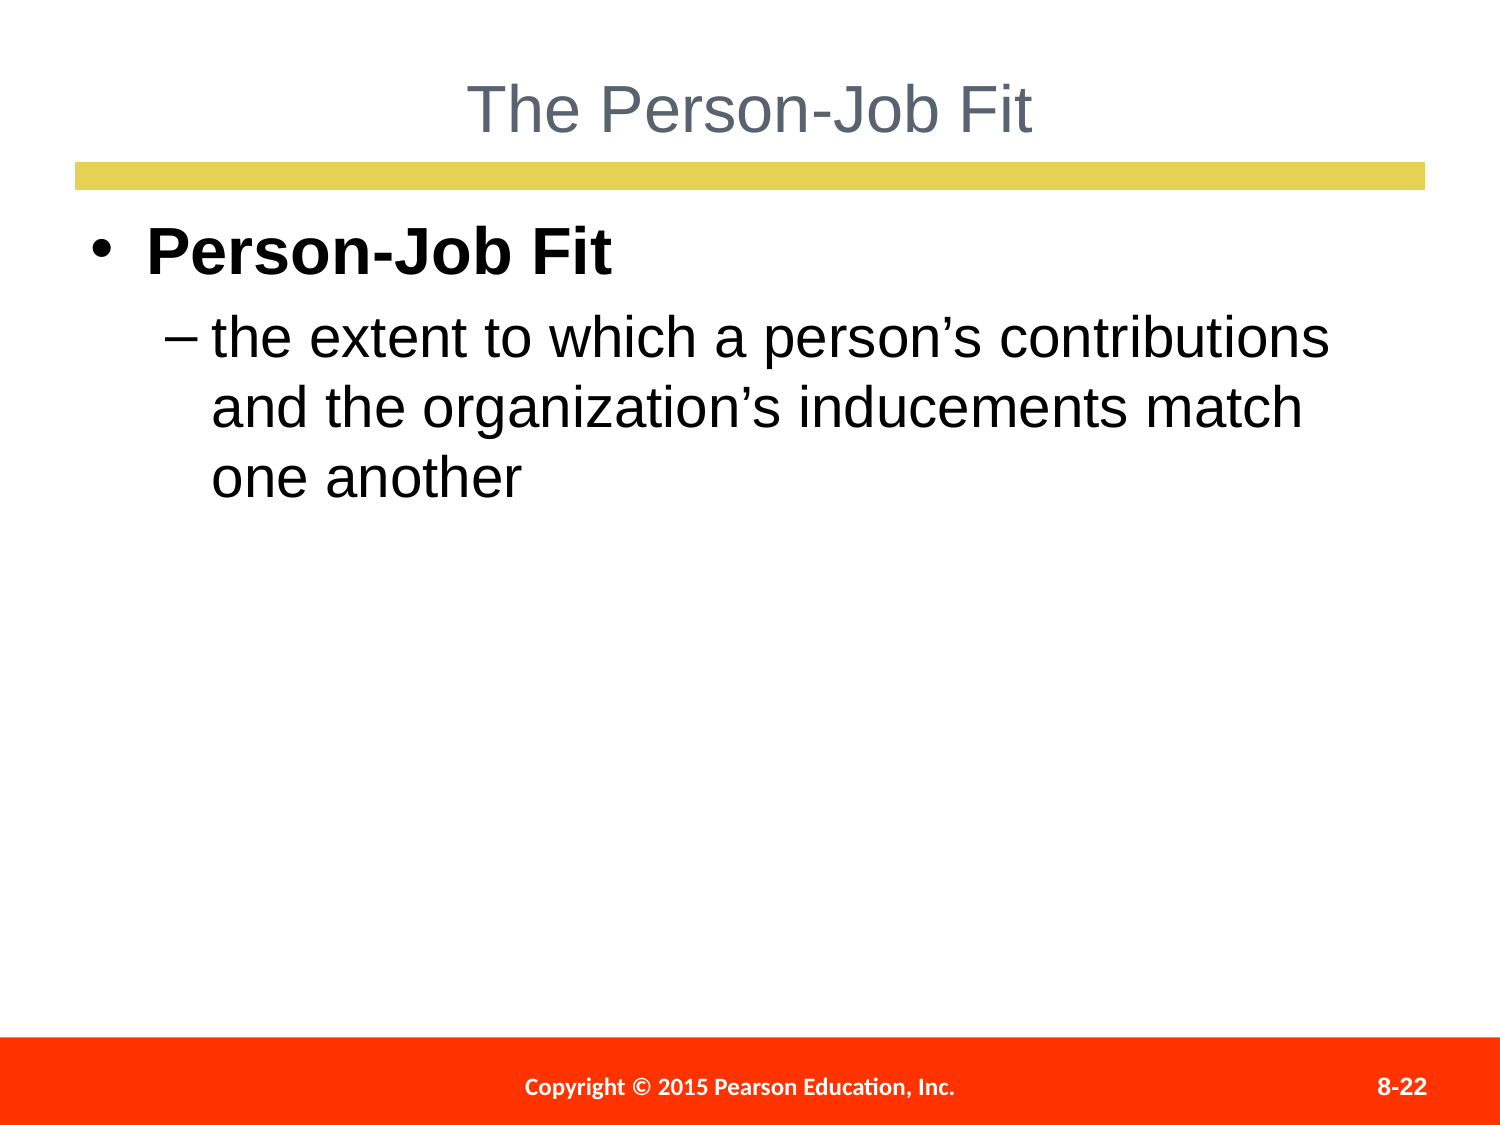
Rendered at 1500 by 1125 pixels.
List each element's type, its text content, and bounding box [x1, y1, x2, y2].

title The Person-Job Fit [74, 12, 1426, 199]
list Person-Job Fit the extent to which a person’s contributions and the organization’s inducements match one another [74, 199, 1426, 1006]
